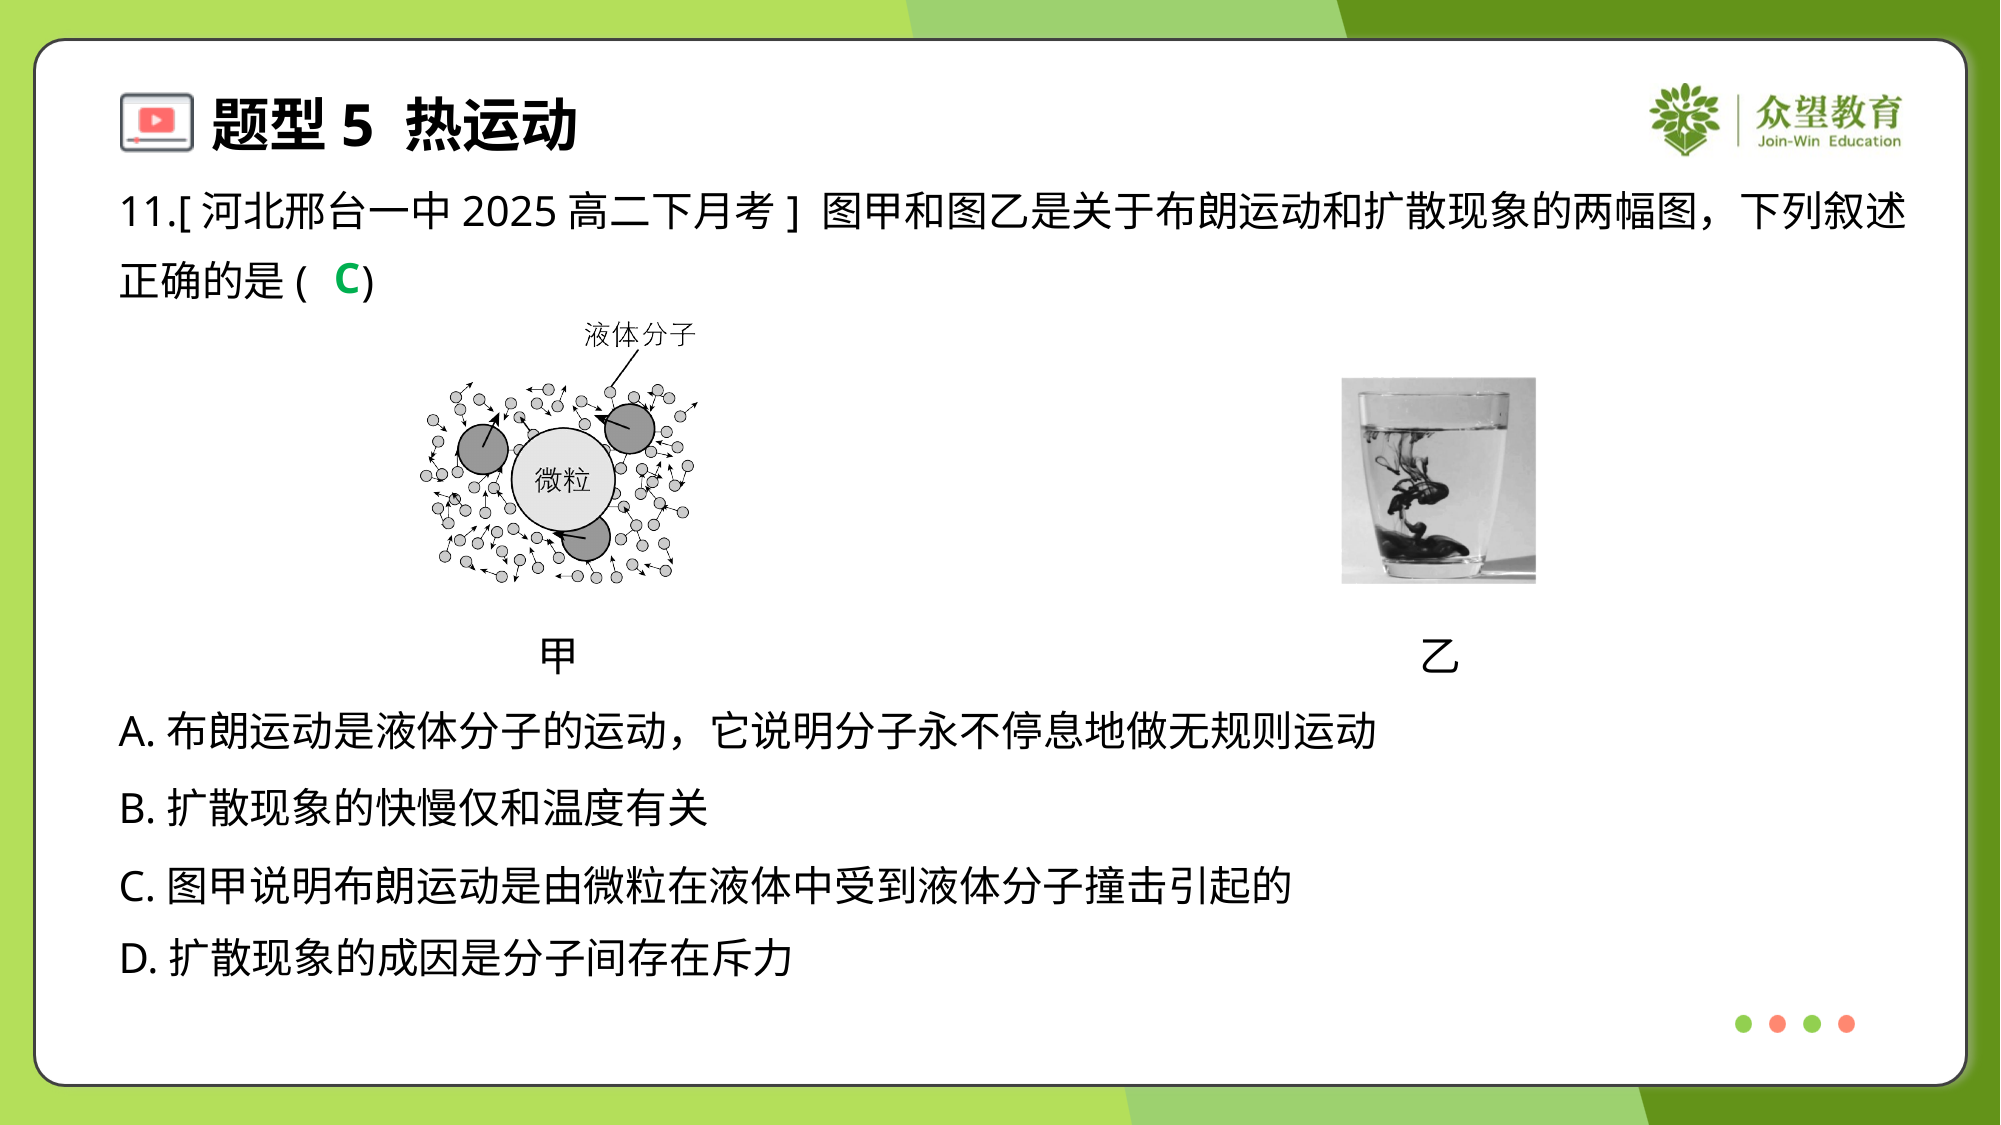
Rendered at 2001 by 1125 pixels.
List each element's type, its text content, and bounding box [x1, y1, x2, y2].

text_box A.布朗运动是液体分子的运动，它说明分子永不停息地做无规则运动 B.扩散现象的快慢仅和温度有关 C.图甲说明布朗运动是由微粒在液体中受到液体分子撞击引起的 D.扩散现象的成因是分子间存在斥力 [118, 680, 1883, 975]
text_box 甲 [533, 604, 585, 680]
text_box C [317, 231, 377, 296]
text_box 11.[河北邢台一中2025高二下月考] 图甲和图乙是关于布朗运动和扩散现象的两幅图，下列叙述 正确的是( ) [118, 159, 1883, 298]
text_box 乙 [1414, 604, 1466, 680]
picture [0, 0, 2000, 1125]
